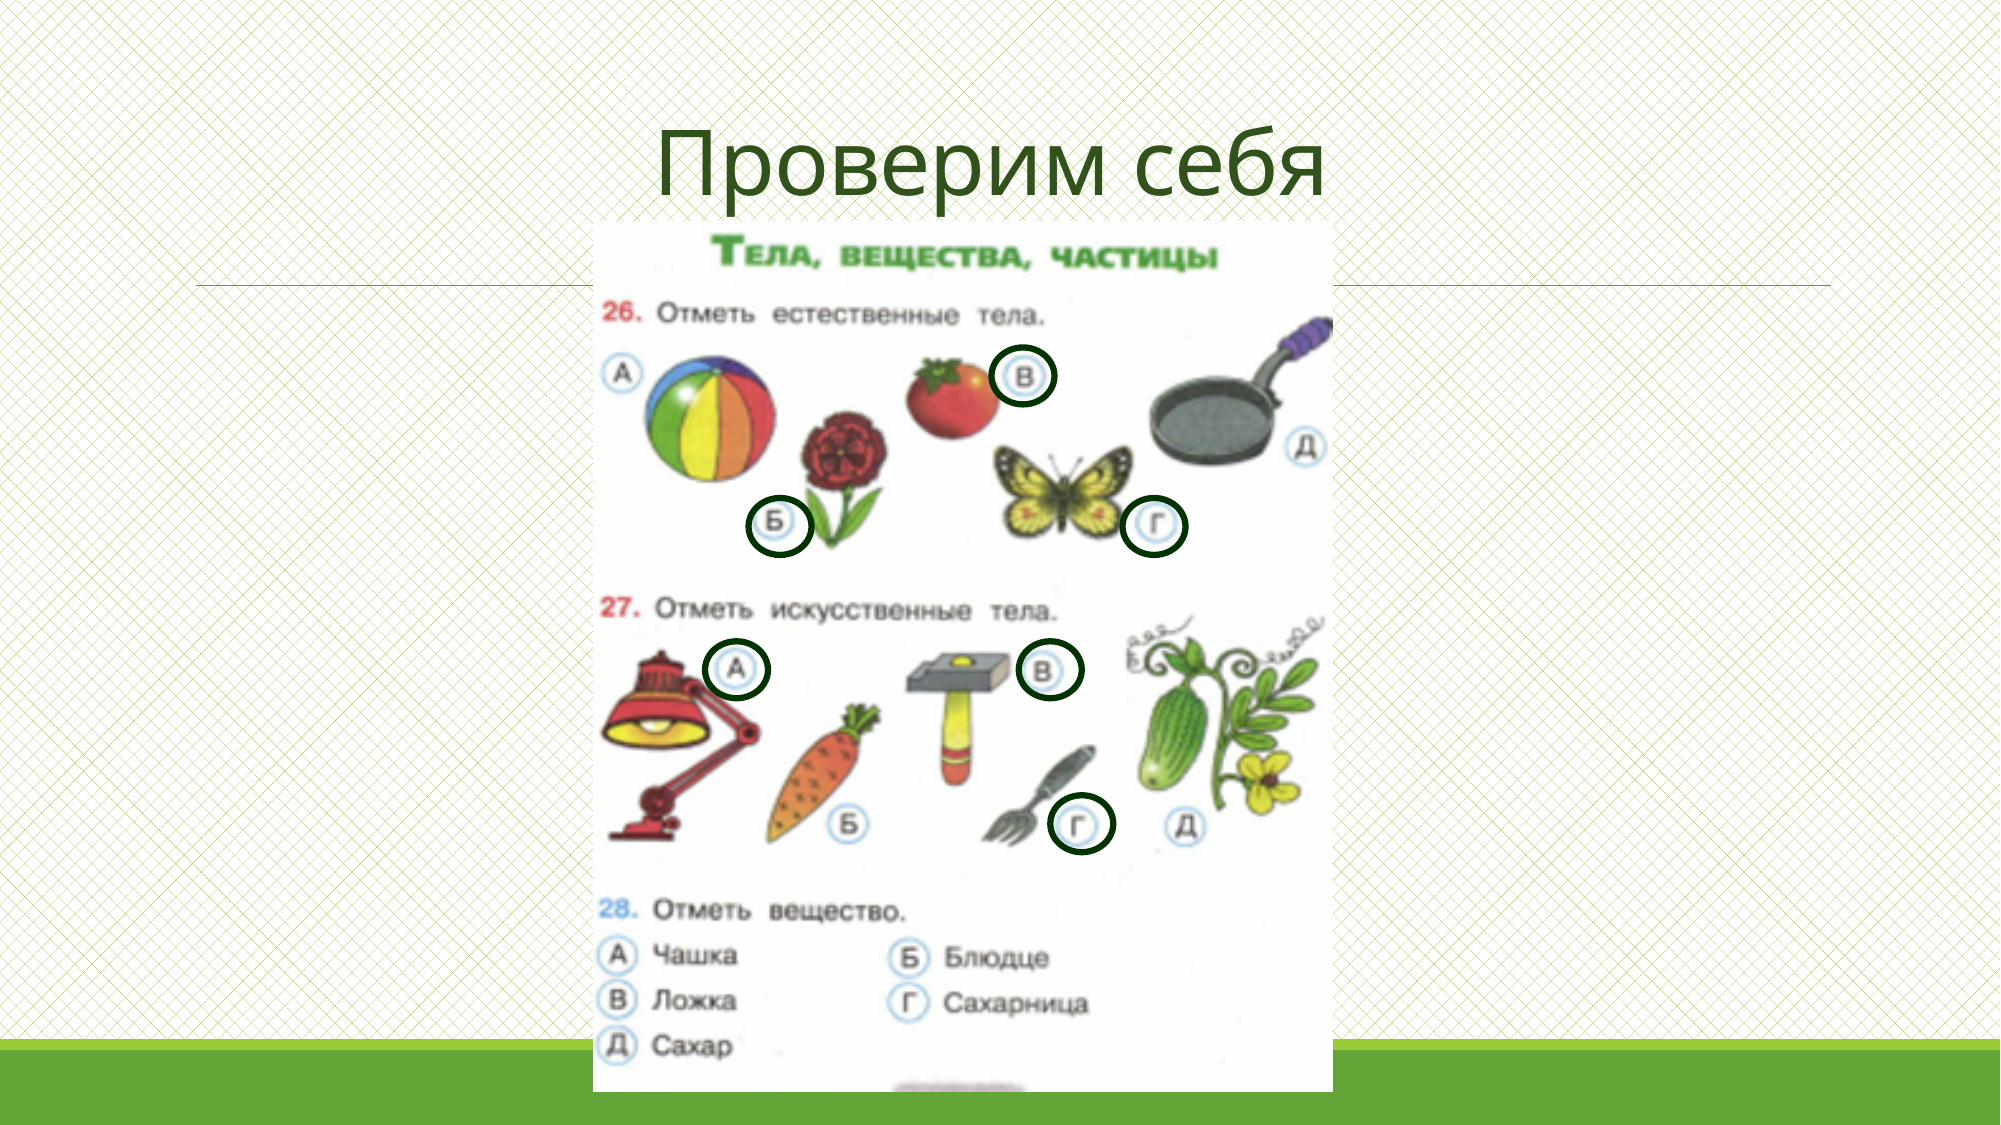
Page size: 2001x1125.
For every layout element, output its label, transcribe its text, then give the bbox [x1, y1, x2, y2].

picture [593, 221, 1333, 1092]
title Проверим себя [166, 113, 1817, 222]
